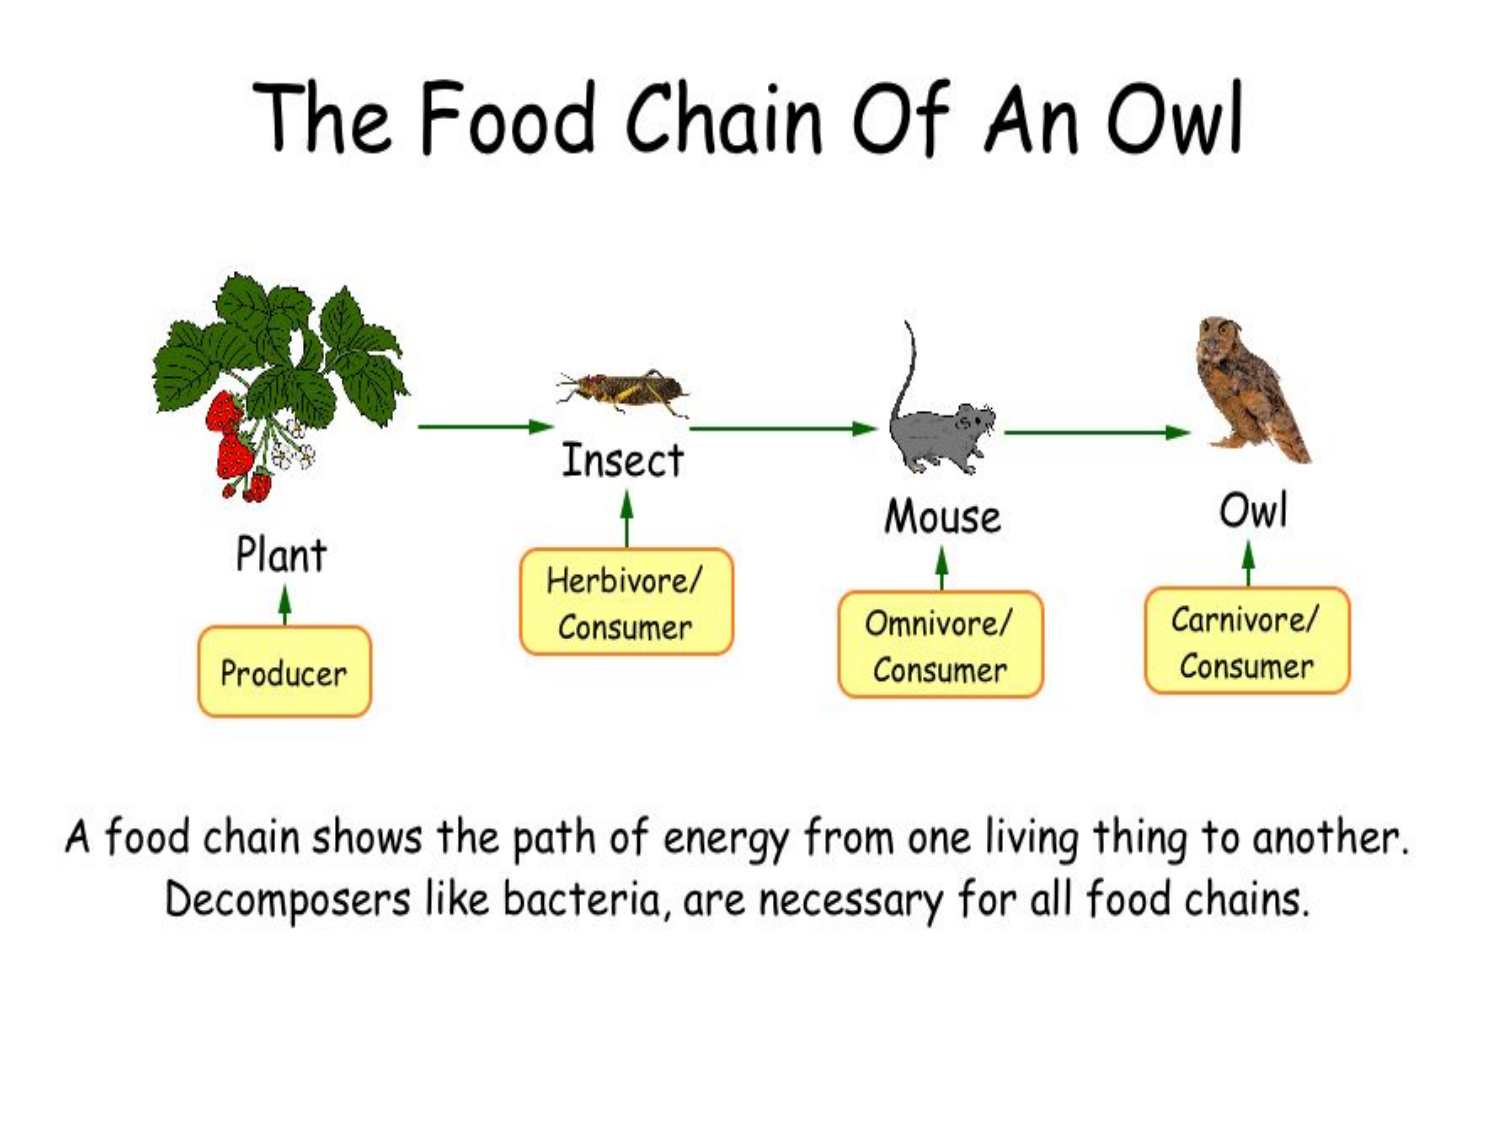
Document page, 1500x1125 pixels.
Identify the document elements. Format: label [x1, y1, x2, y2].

picture [0, 0, 1488, 938]
